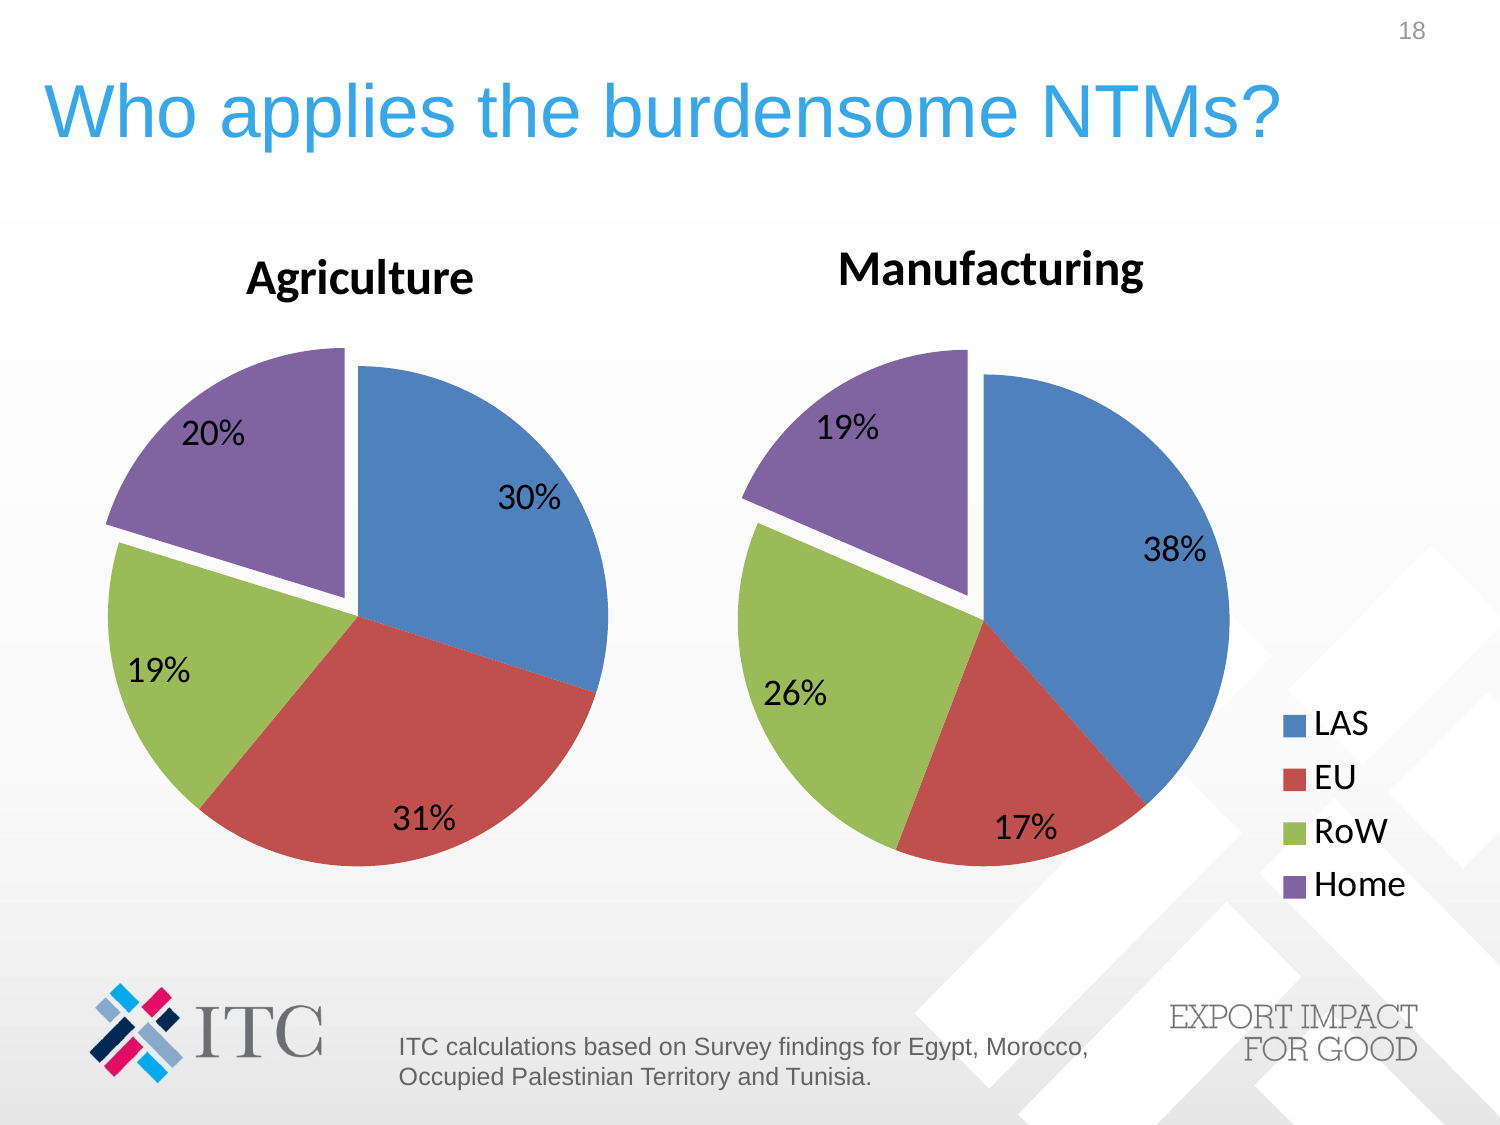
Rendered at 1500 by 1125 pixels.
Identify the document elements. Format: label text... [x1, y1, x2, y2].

chart [5, 219, 1483, 929]
picture [0, 0, 1500, 1125]
title Who applies the burdensome NTMs? [29, 54, 1459, 209]
slide_number 18 [1335, 0, 1442, 54]
text_box ITC calculations based on Survey findings for Egypt, Morocco, Occupied Palestinian Territory and Tunisia. [383, 1023, 1152, 1106]
